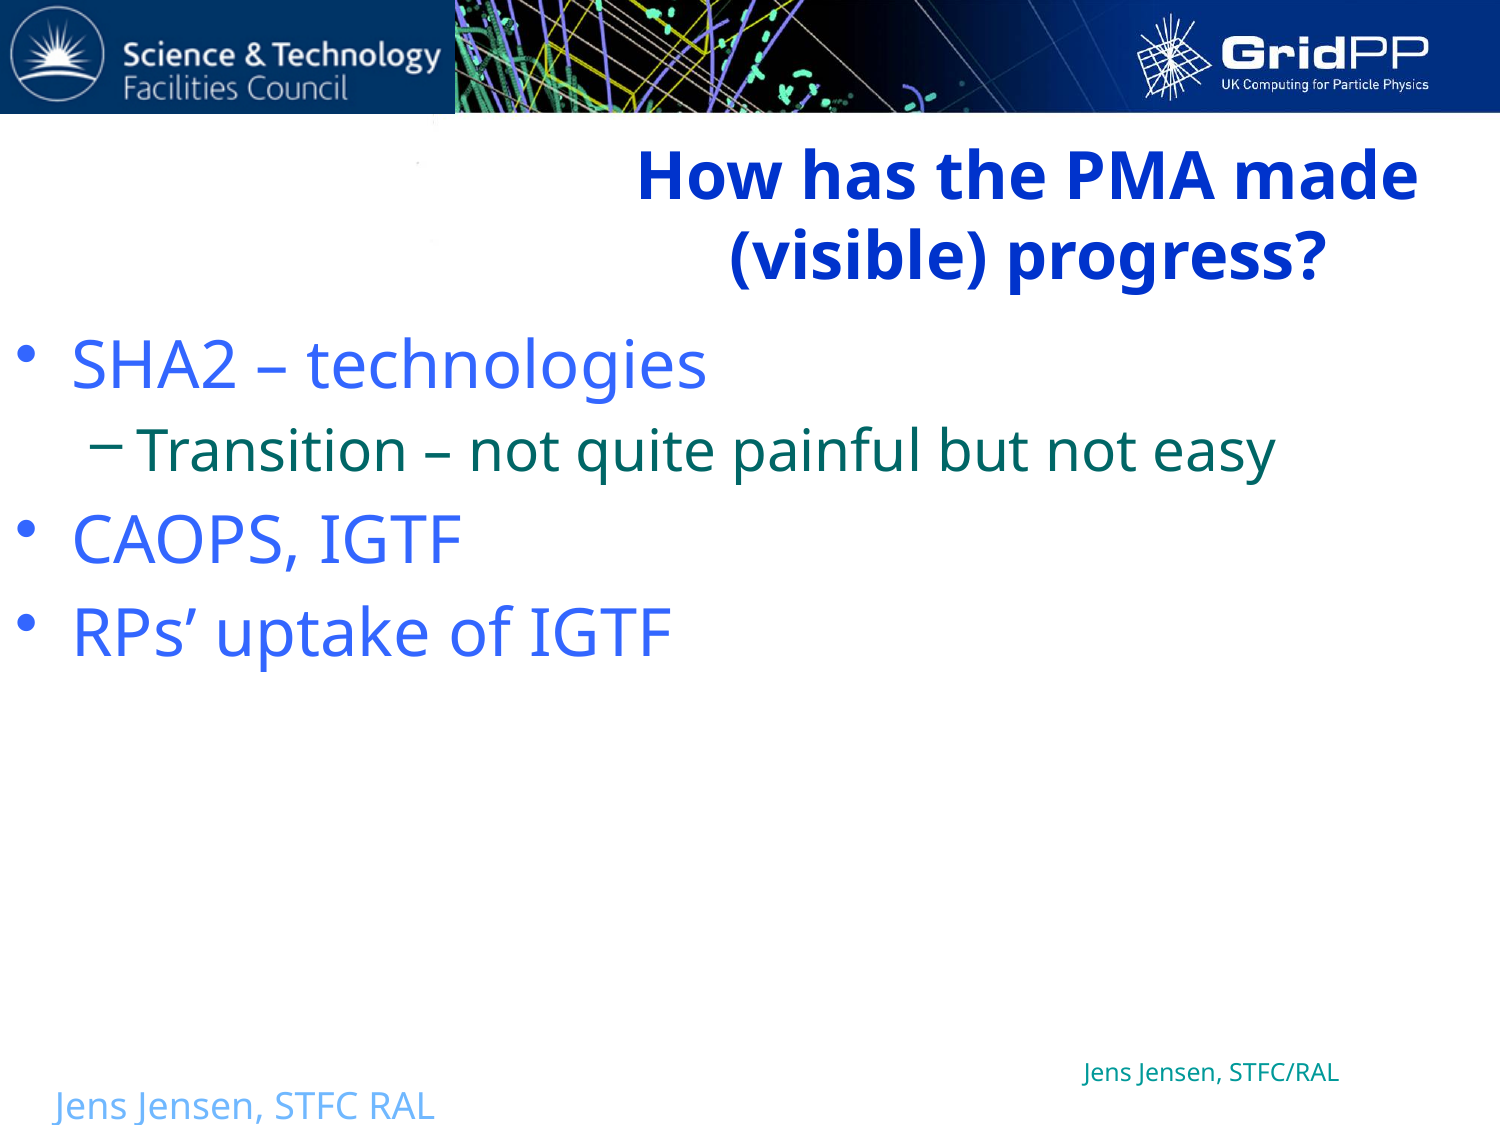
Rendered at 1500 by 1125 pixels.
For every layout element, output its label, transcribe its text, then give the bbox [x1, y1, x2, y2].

picture [0, 0, 1500, 314]
list SHA2 – technologies Transition – not quite painful but not easy CAOPS, IGTF RPs’ uptake of IGTF [0, 314, 1500, 1036]
title How has the PMA made (visible) progress? [584, 125, 1473, 301]
picture [0, 1036, 1500, 1125]
